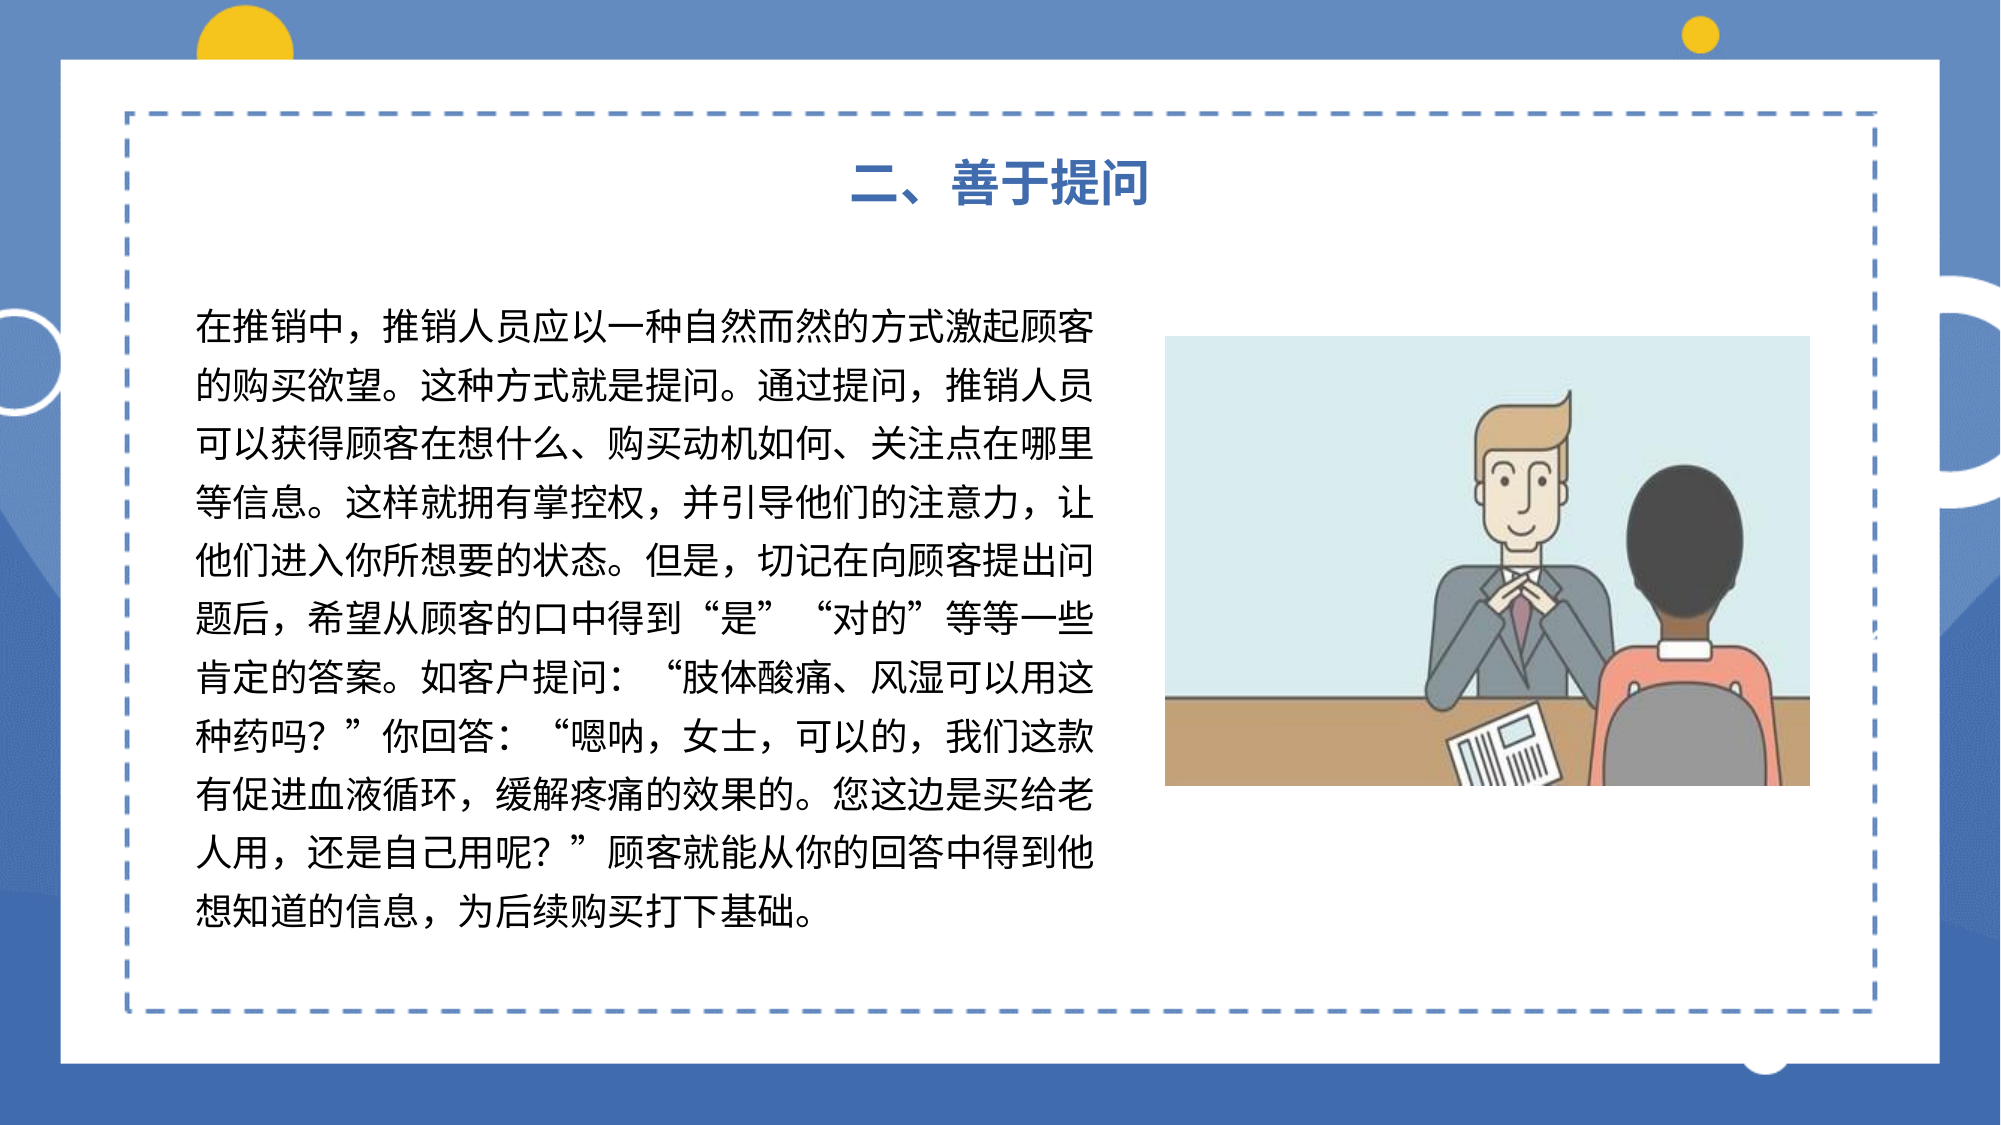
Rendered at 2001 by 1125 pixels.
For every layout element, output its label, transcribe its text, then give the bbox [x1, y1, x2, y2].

text_box 二、善于提问 [835, 144, 1165, 220]
picture [0, 0, 2001, 1125]
text_box 在推销中，推销人员应以一种自然而然的方式激起顾客的购买欲望。这种方式就是提问。通过提问，推销人员可以获得顾客在想什么、购买动机如何、关注点在哪里等信息。这样就拥有掌控权，并引导他们的注意力，让他们进入你所想要的状态。但是，切记在向顾客提出问题后，希望从顾客的口中得到“是”“对的”等等一些肯定的答案。如客户提问：“肢体酸痛、风湿可以用这种药吗？”你回答：“嗯呐，女士，可以的，我们这款有促进血液循环，缓解疼痛的效果的。您这边是买给老人用，还是自己用呢？”顾客就能从你的回答中得到他想知道的信息，为后续购买打下基础。 [180, 282, 1114, 941]
